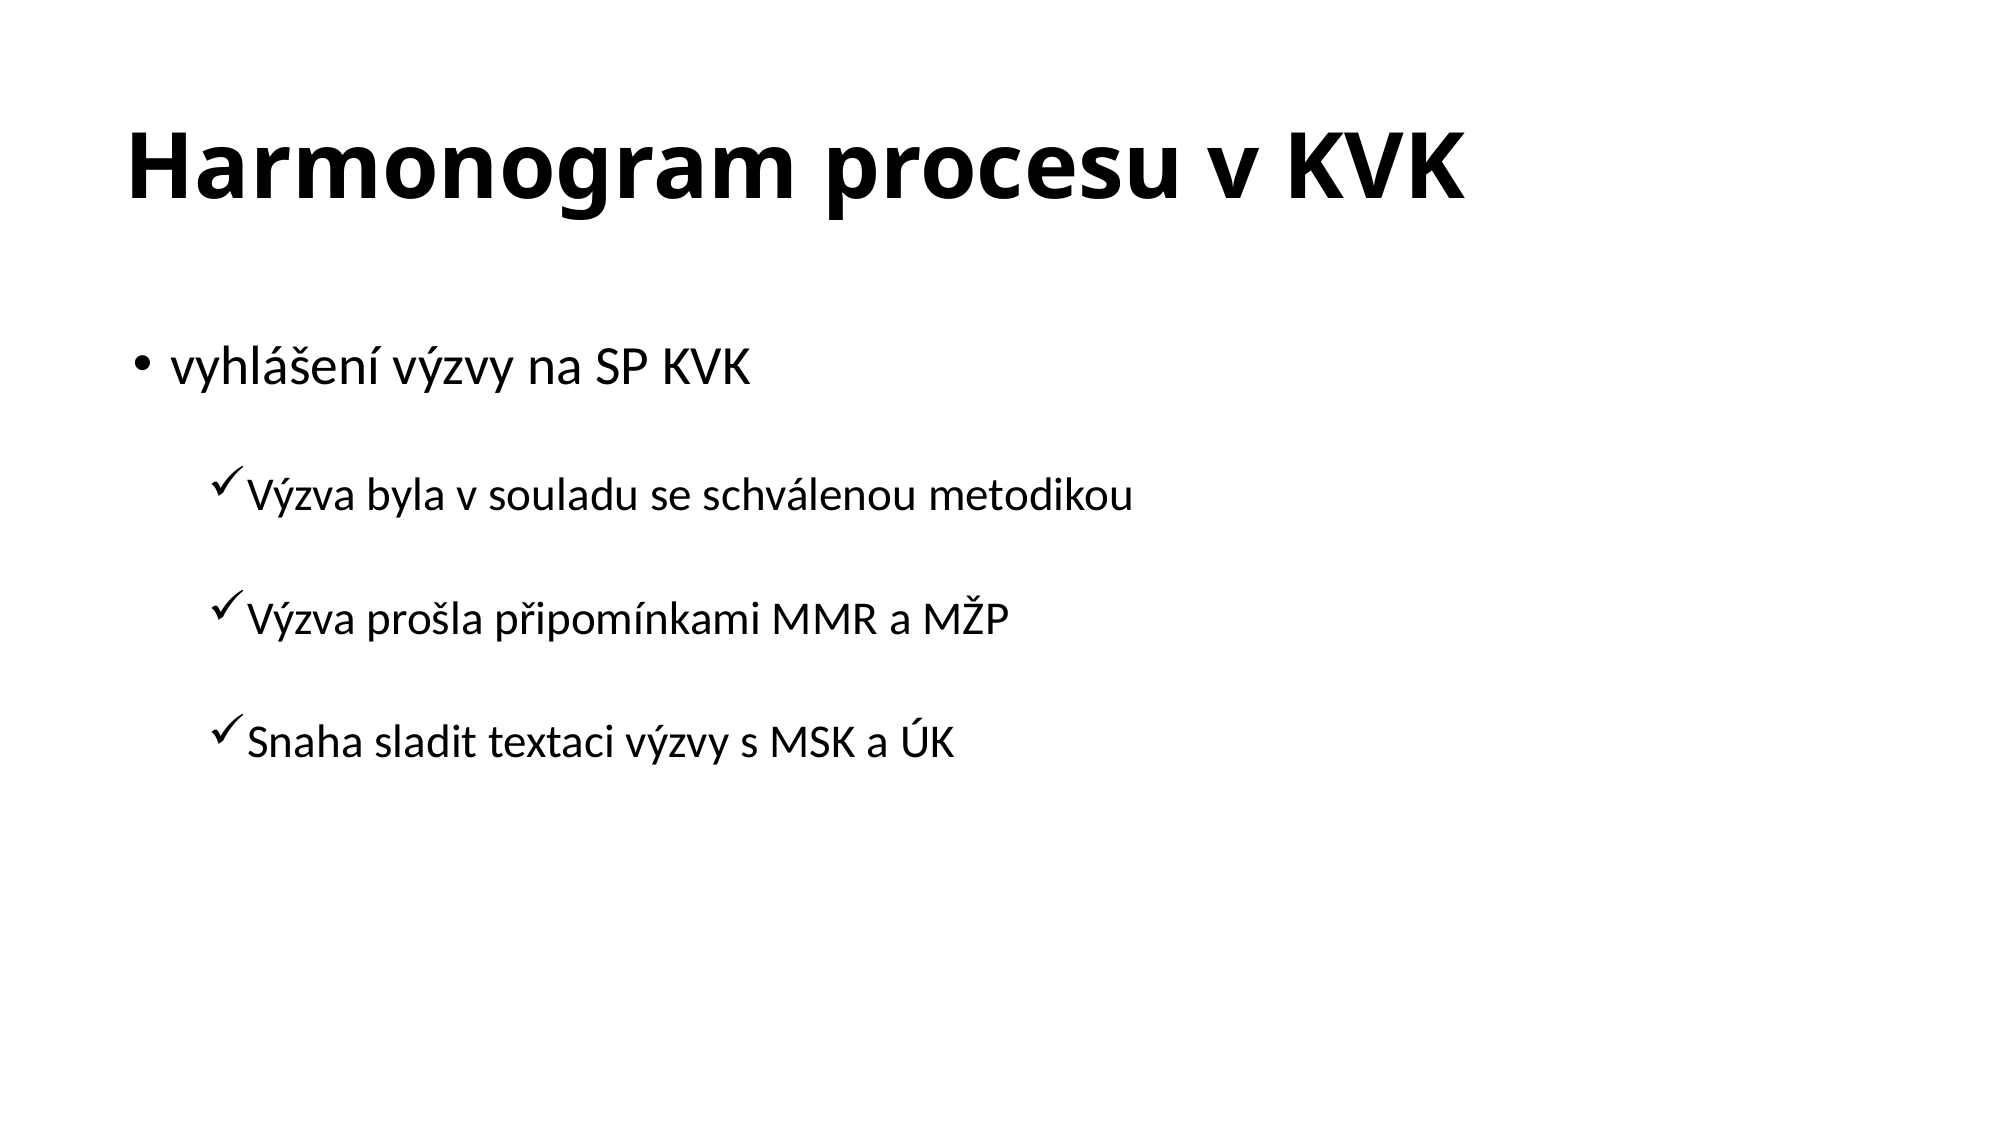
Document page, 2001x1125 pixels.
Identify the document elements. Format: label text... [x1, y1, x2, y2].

list vyhlášení výzvy na SP KVK Výzva byla v souladu se schválenou metodikou Výzva prošla připomínkami MMR a MŽP Snaha sladit textaci výzvy s MSK a ÚK [117, 255, 1882, 970]
title Harmonogram procesu v KVK [109, 59, 1835, 278]
